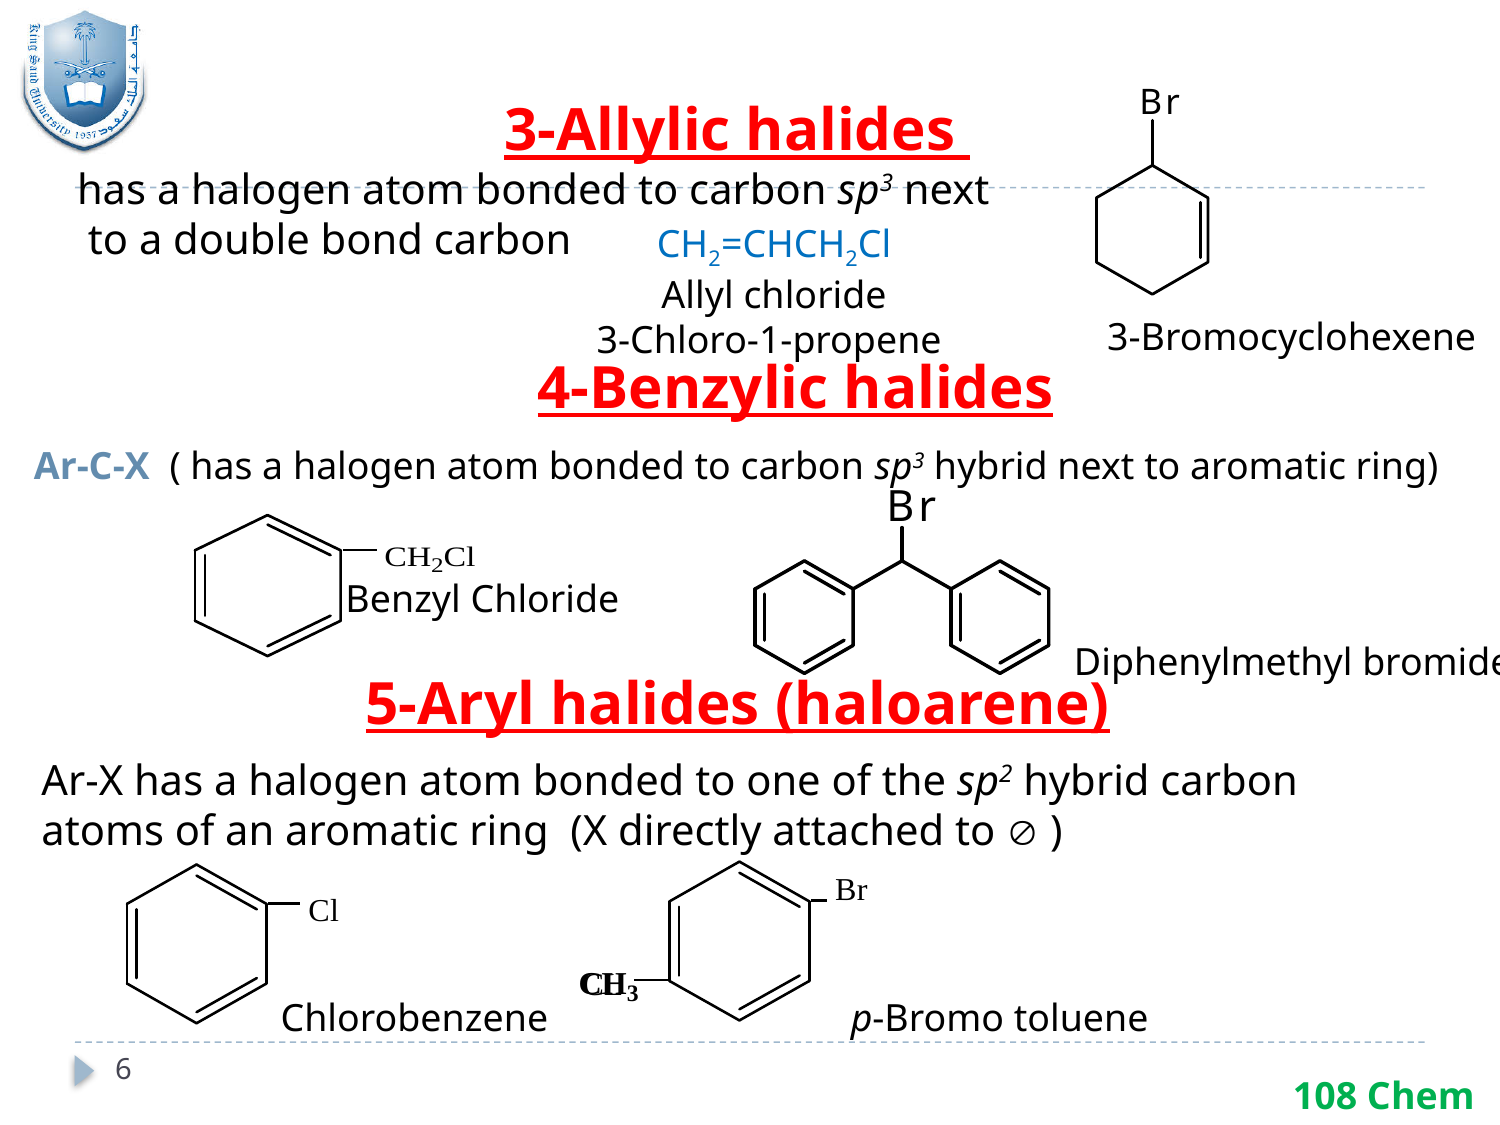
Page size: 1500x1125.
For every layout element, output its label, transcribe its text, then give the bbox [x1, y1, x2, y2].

slide_number 6 [100, 1042, 426, 1103]
text_box 108 Chem [1278, 1064, 1490, 1125]
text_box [187, 508, 486, 686]
picture [4, 1, 163, 160]
text_box Diphenylmethyl bromide [1059, 630, 1500, 691]
text_box 5-Aryl halides (haloarene) [351, 658, 1341, 744]
text_box CH2=CHCH2Cl Allyl chloride 3-Chloro-1-propene [573, 212, 975, 342]
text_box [1091, 87, 1213, 300]
text_box Ar-C-X ( has a halogen atom bonded to carbon sp3 hybrid next to aromatic ring) [19, 435, 1457, 495]
text_box 3-Allylic halides has a halogen atom bonded to carbon sp3 next to a double bond carbon [62, 85, 1413, 270]
text_box 3-Bromocyclohexene [1092, 305, 1492, 366]
text_box Chlorobenzene p-Bromo toluene [878, 986, 1341, 1047]
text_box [749, 487, 1055, 680]
text_box 4-Benzylic halides [299, 342, 1291, 428]
text_box Benzyl Chloride [491, 567, 743, 628]
text_box Ar-X has a halogen atom bonded to one of the sp2 hybrid carbon atoms of an aromatic ring (X directly attached to  ) [26, 746, 1413, 862]
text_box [111, 845, 878, 1037]
